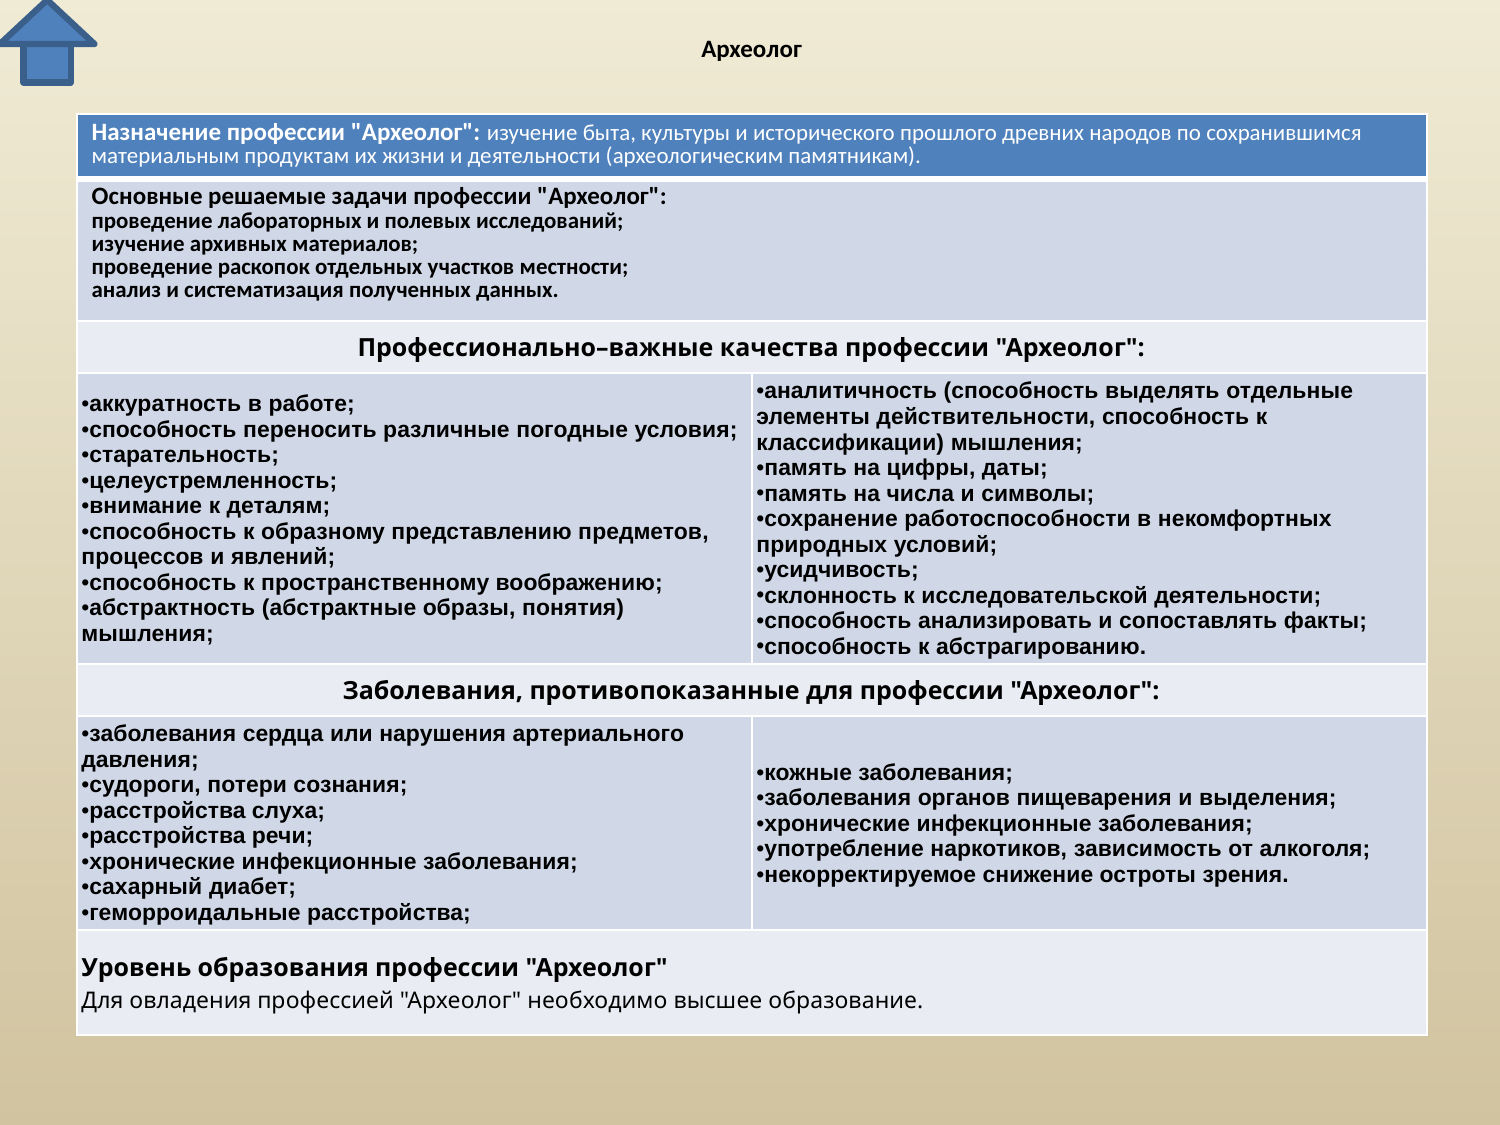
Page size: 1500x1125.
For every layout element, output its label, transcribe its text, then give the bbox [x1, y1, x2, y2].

table_cell аналитичность (способность выделять отдельные элементы действительности, способность к классификации) мышления; память на цифры, даты; память на числа и символы; сохранение работоспособности в некомфортных природных условий; усидчивость; склонность к исследовательской деятельности; способность анализировать и сопоставлять факты; способность к абстрагированию. [753, 374, 1426, 663]
title Археолог [76, 0, 1427, 96]
table_cell Профессионально–важные качества профессии "Археолог": [78, 322, 1426, 372]
table_cell кожные заболевания; заболевания органов пищеварения и выделения; хронические инфекционные заболевания; употребление наркотиков, зависимость от алкоголя; некорректируемое снижение остроты зрения. [753, 717, 1426, 929]
table_cell Заболевания, противопоказанные для профессии "Археолог": [78, 665, 1426, 715]
table_cell Уровень образования профессии "Археолог" Для овладения профессией "Археолог" необходимо высшее образование. [78, 931, 1426, 1034]
table_cell заболевания сердца или нарушения артериального давления; судороги, потери сознания; расстройства слуха; расстройства речи; хронические инфекционные заболевания; сахарный диабет; геморроидальные расстройства; [78, 717, 751, 929]
table_cell аккуратность в работе; способность переносить различные погодные условия; старательность; целеустремленность; внимание к деталям; способность к образному представлению предметов, процессов и явлений; способность к пространственному воображению; абстрактность (абстрактные образы, понятия) мышления; [78, 374, 751, 663]
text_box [1, 1, 93, 81]
table_header Назначение профессии "Археолог": изучение быта, культуры и исторического прошлого древних народов по сохранившимся материальным продуктам их жизни и деятельности (археологическим памятникам). [78, 115, 1426, 176]
table_cell Основные решаемые задачи профессии "Археолог": проведение лабораторных и полевых исследований; изучение архивных материалов; проведение раскопок отдельных участков местности; анализ и систематизация полученных данных. [78, 182, 1426, 320]
